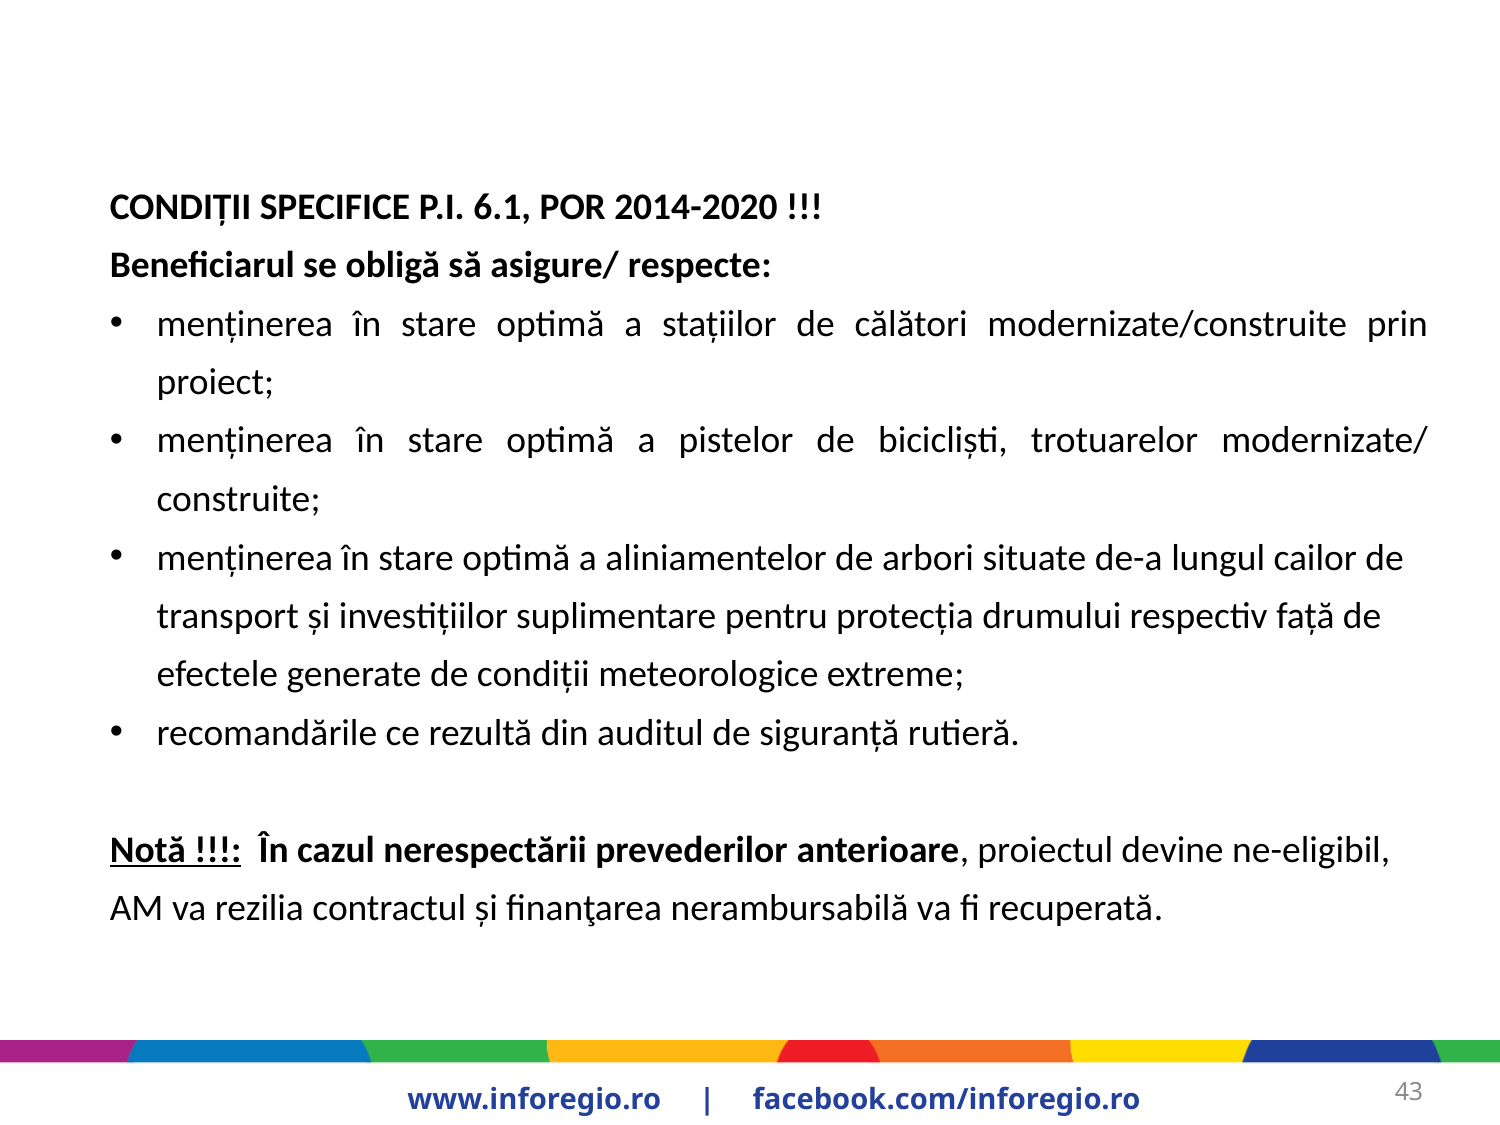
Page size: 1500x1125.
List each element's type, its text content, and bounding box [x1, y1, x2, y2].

text_box CONDIȚII SPECIFICE P.I. 6.1, POR 2014-2020 !!! Beneficiarul se obligă să asigure/ respecte: menținerea în stare optimă a stațiilor de călători modernizate/construite prin proiect; menținerea în stare optimă a pistelor de bicicliști, trotuarelor modernizate/ construite; menținerea în stare optimă a aliniamentelor de arbori situate de-a lungul cailor de transport și investițiilor suplimentare pentru protecția drumului respectiv față de efectele generate de condiții meteorologice extreme; recomandările ce rezultă din auditul de siguranță rutieră. Notă !!!: În cazul nerespectării prevederilor anterioare, proiectul devine ne-eligibil, AM va rezilia contractul și finanţarea nerambursabilă va fi recuperată. [94, 160, 1444, 936]
slide_number 43 [1156, 1075, 1439, 1122]
text_box www.inforegio.ro | facebook.com/inforegio.ro [392, 1075, 1156, 1123]
picture [0, 1040, 1500, 1066]
